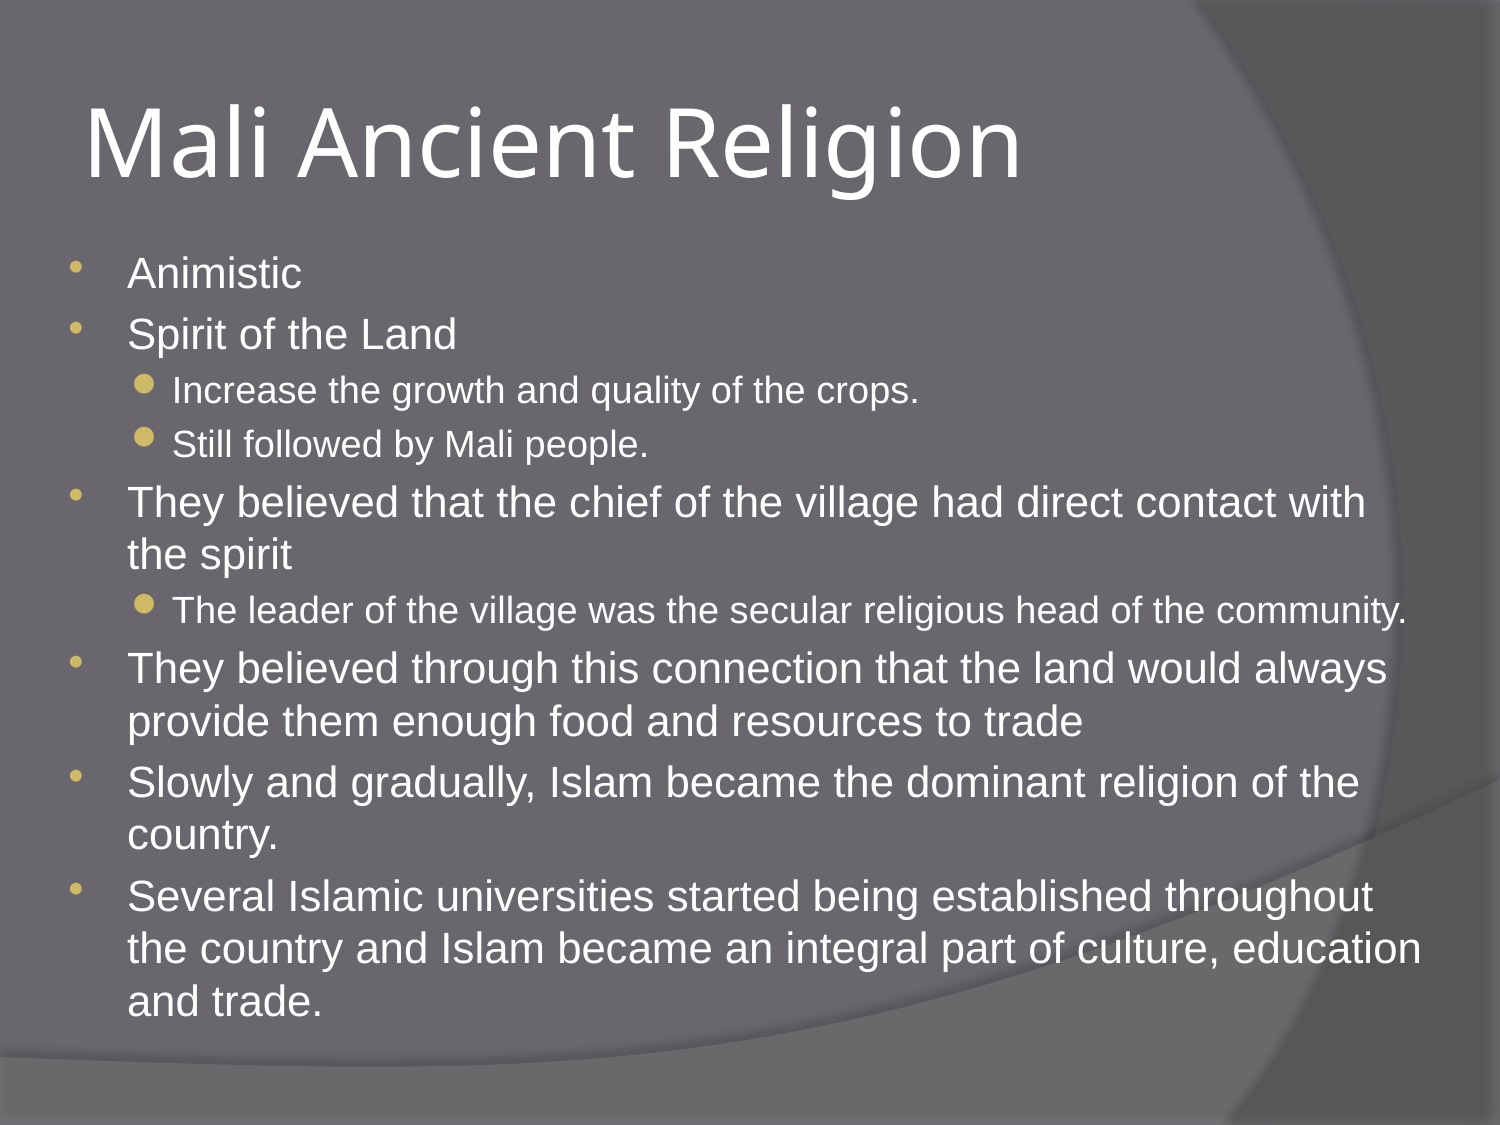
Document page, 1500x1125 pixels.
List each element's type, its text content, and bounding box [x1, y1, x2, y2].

title Mali Ancient Religion [75, 45, 1300, 233]
list Animistic Spirit of the Land Increase the growth and quality of the crops. Still followed by Mali people. They believed that the chief of the village had direct contact with the spirit The leader of the village was the secular religious head of the community. They believed through this connection that the land would always provide them enough food and resources to trade Slowly and gradually, Islam became the dominant religion of the country. Several Islamic universities started being established throughout the country and Islam became an integral part of culture, education and trade. [50, 237, 1450, 1050]
